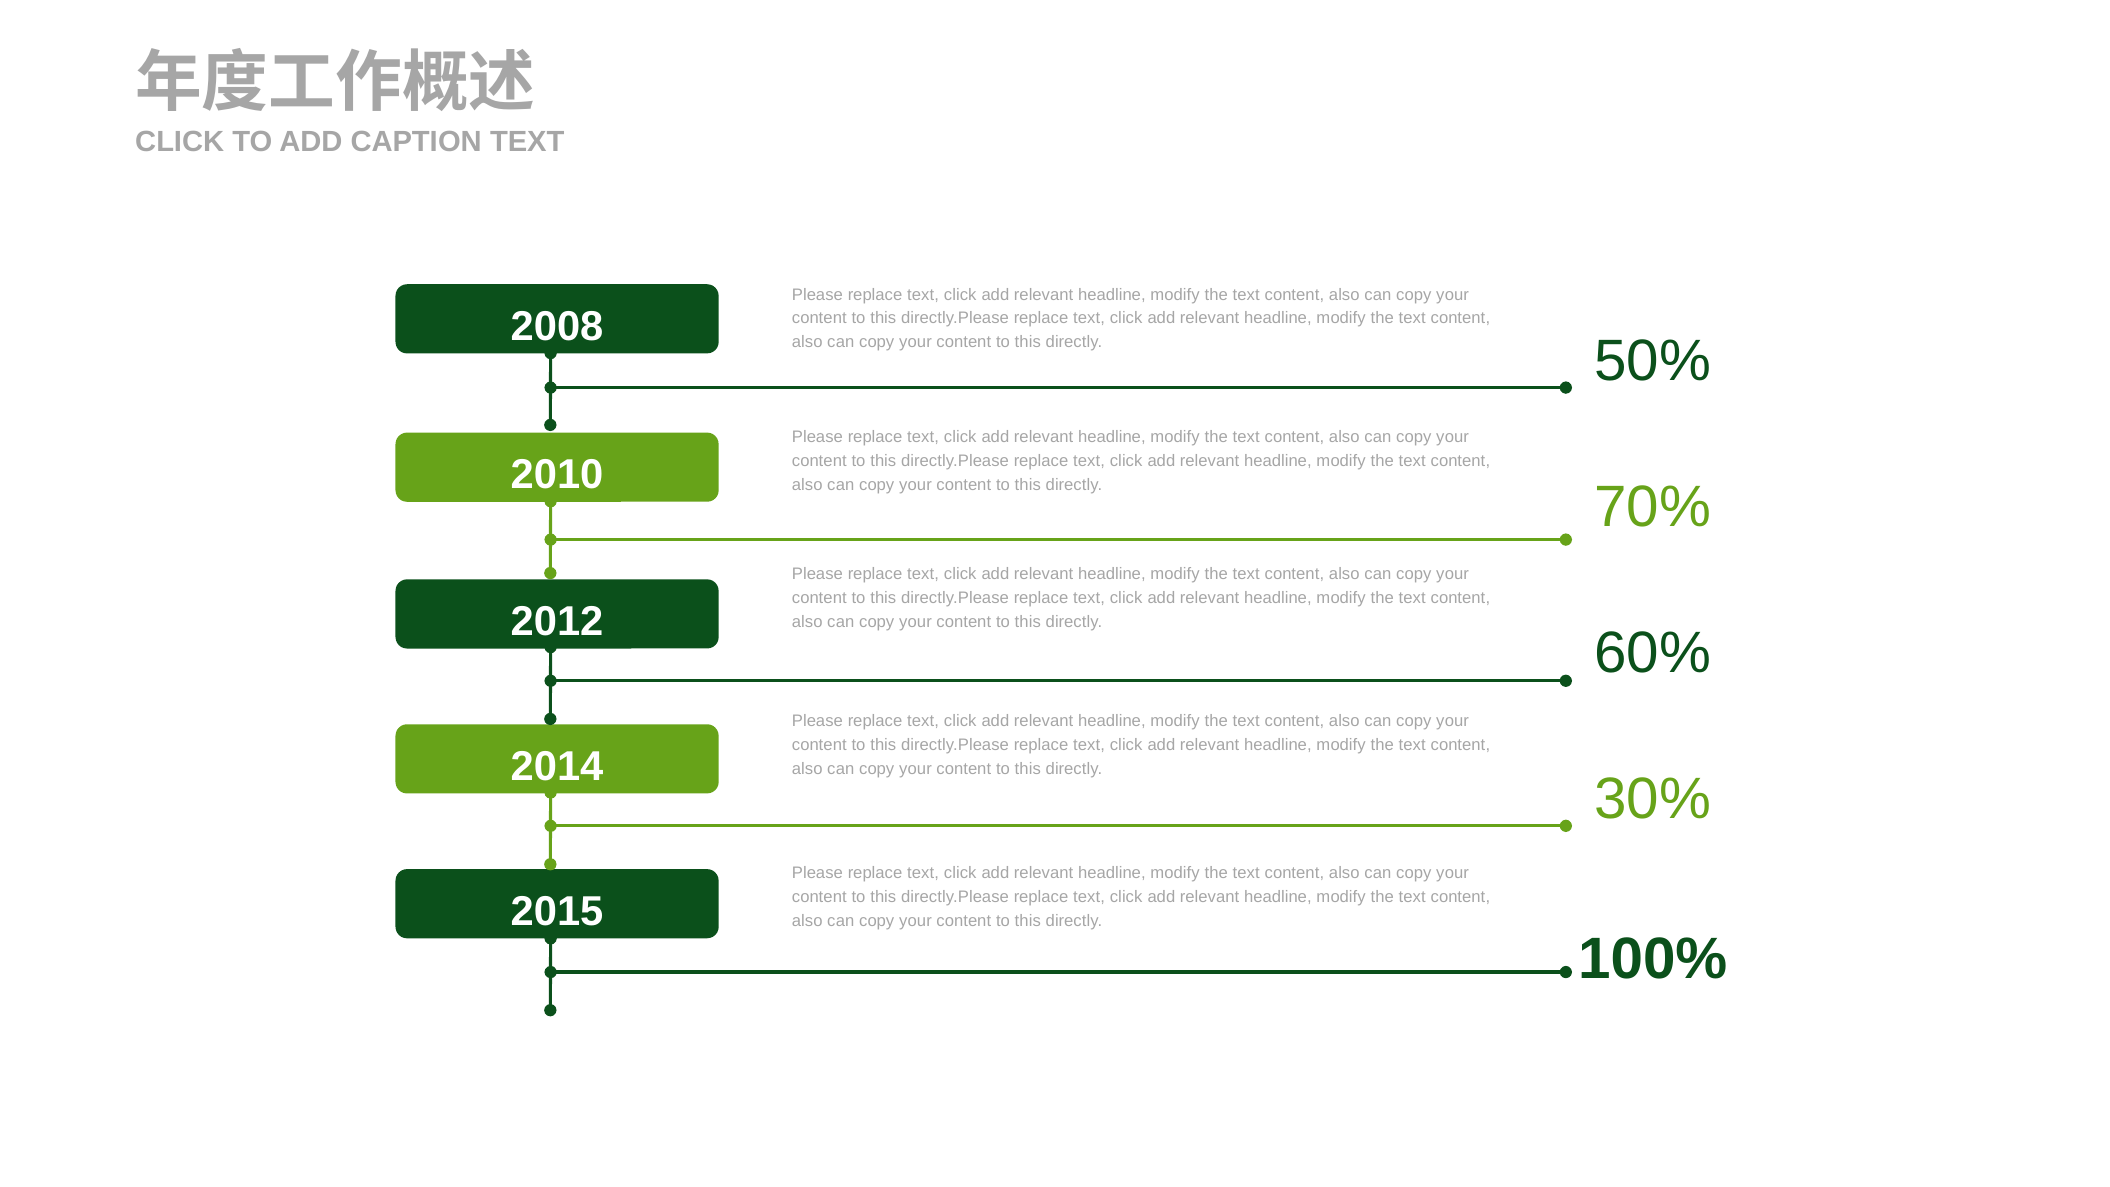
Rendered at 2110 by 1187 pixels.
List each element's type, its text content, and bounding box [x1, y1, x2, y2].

text_box 2015 [394, 868, 720, 940]
text_box 50% [1595, 314, 1710, 401]
text_box 2012 [394, 578, 720, 650]
text_box 70% [1595, 460, 1710, 547]
text_box 2008 [394, 283, 720, 355]
text_box 2014 [394, 723, 720, 795]
text_box 100% [1578, 897, 1728, 985]
text_box Please replace text, click add relevant headline, modify the text content, also can copy your content to this directly.Please replace text, click add relevant headline, modify the text content, also can copy your content to this directly. [791, 559, 1525, 632]
text_box Please replace text, click add relevant headline, modify the text content, also can copy your content to this directly.Please replace text, click add relevant headline, modify the text content, also can copy your content to this directly. [791, 706, 1525, 779]
text_box Please replace text, click add relevant headline, modify the text content, also can copy your content to this directly.Please replace text, click add relevant headline, modify the text content, also can copy your content to this directly. [791, 422, 1525, 494]
text_box 60% [1595, 606, 1710, 693]
text_box CLICK TO ADD CAPTION TEXT [135, 122, 596, 158]
text_box 2010 [394, 431, 720, 503]
text_box Please replace text, click add relevant headline, modify the text content, also can copy your content to this directly.Please replace text, click add relevant headline, modify the text content, also can copy your content to this directly. [791, 279, 1525, 352]
text_box Please replace text, click add relevant headline, modify the text content, also can copy your content to this directly.Please replace text, click add relevant headline, modify the text content, also can copy your content to this directly. [791, 858, 1525, 930]
text_box 30% [1595, 752, 1710, 839]
text_box 年度工作概述 [135, 38, 596, 119]
